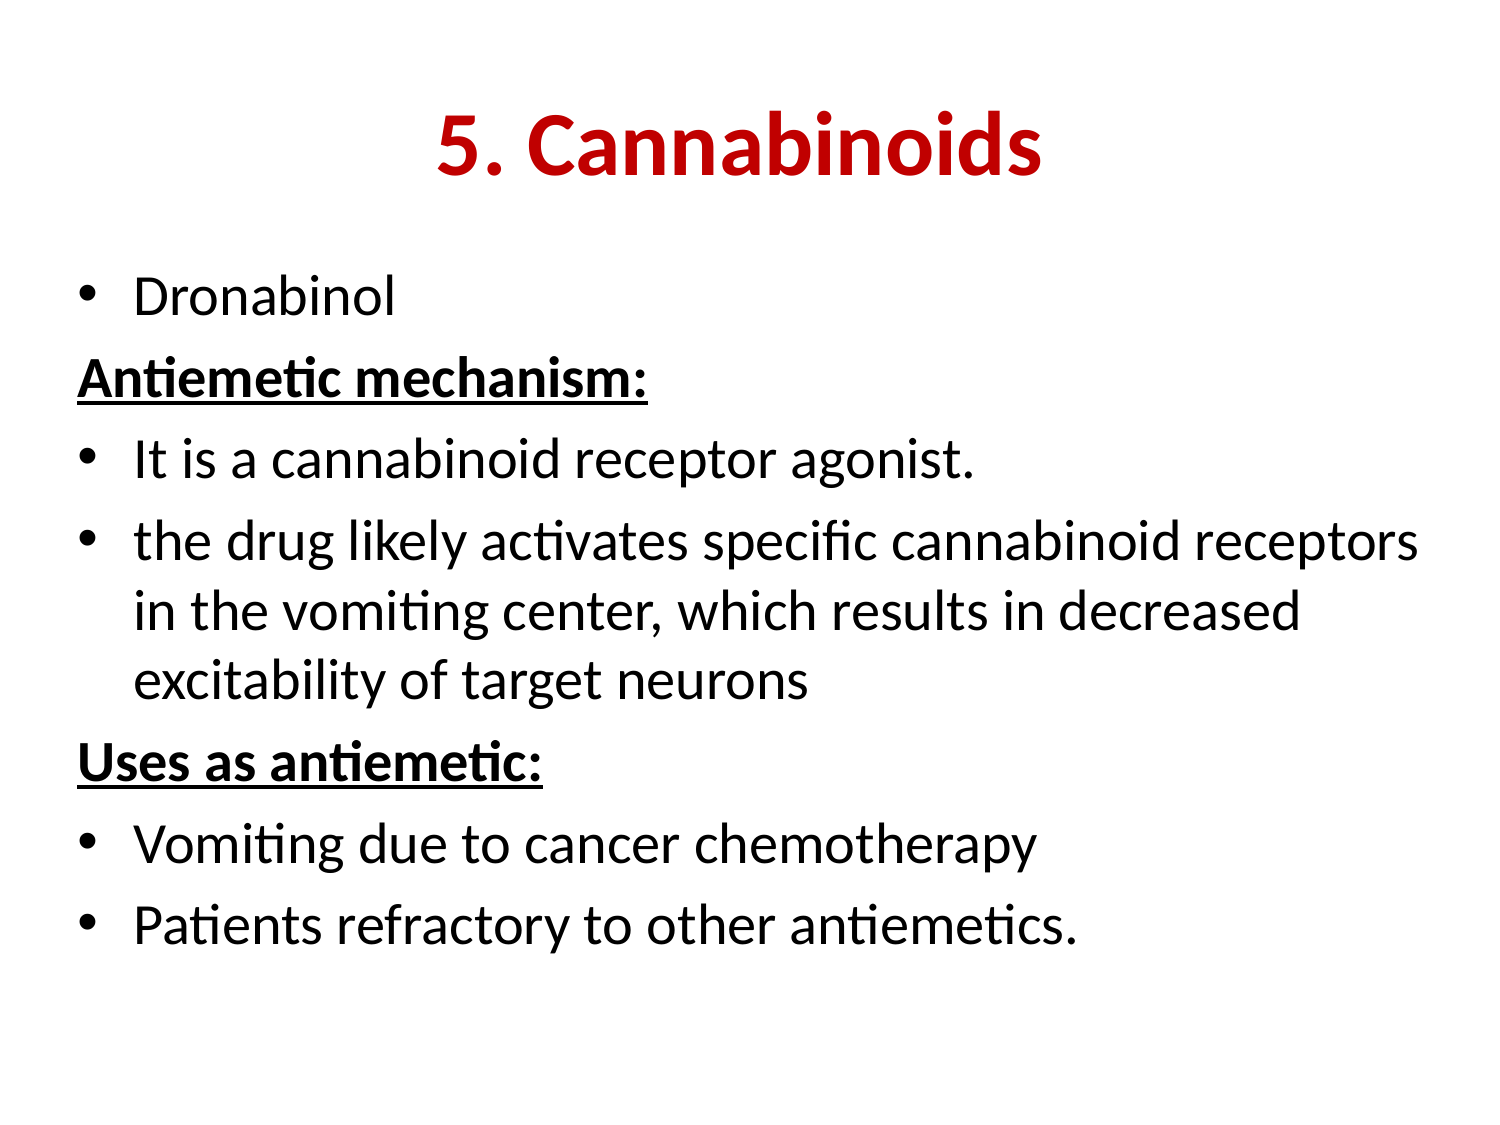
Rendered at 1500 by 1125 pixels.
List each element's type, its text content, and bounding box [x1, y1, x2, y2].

title 5. Cannabinoids [75, 45, 1425, 233]
list Dronabinol Antiemetic mechanism: It is a cannabinoid receptor agonist. the drug likely activates specific cannabinoid receptors in the vomiting center, which results in decreased excitability of target neurons Uses as antiemetic: Vomiting due to cancer chemotherapy Patients refractory to other antiemetics. [62, 249, 1475, 1088]
